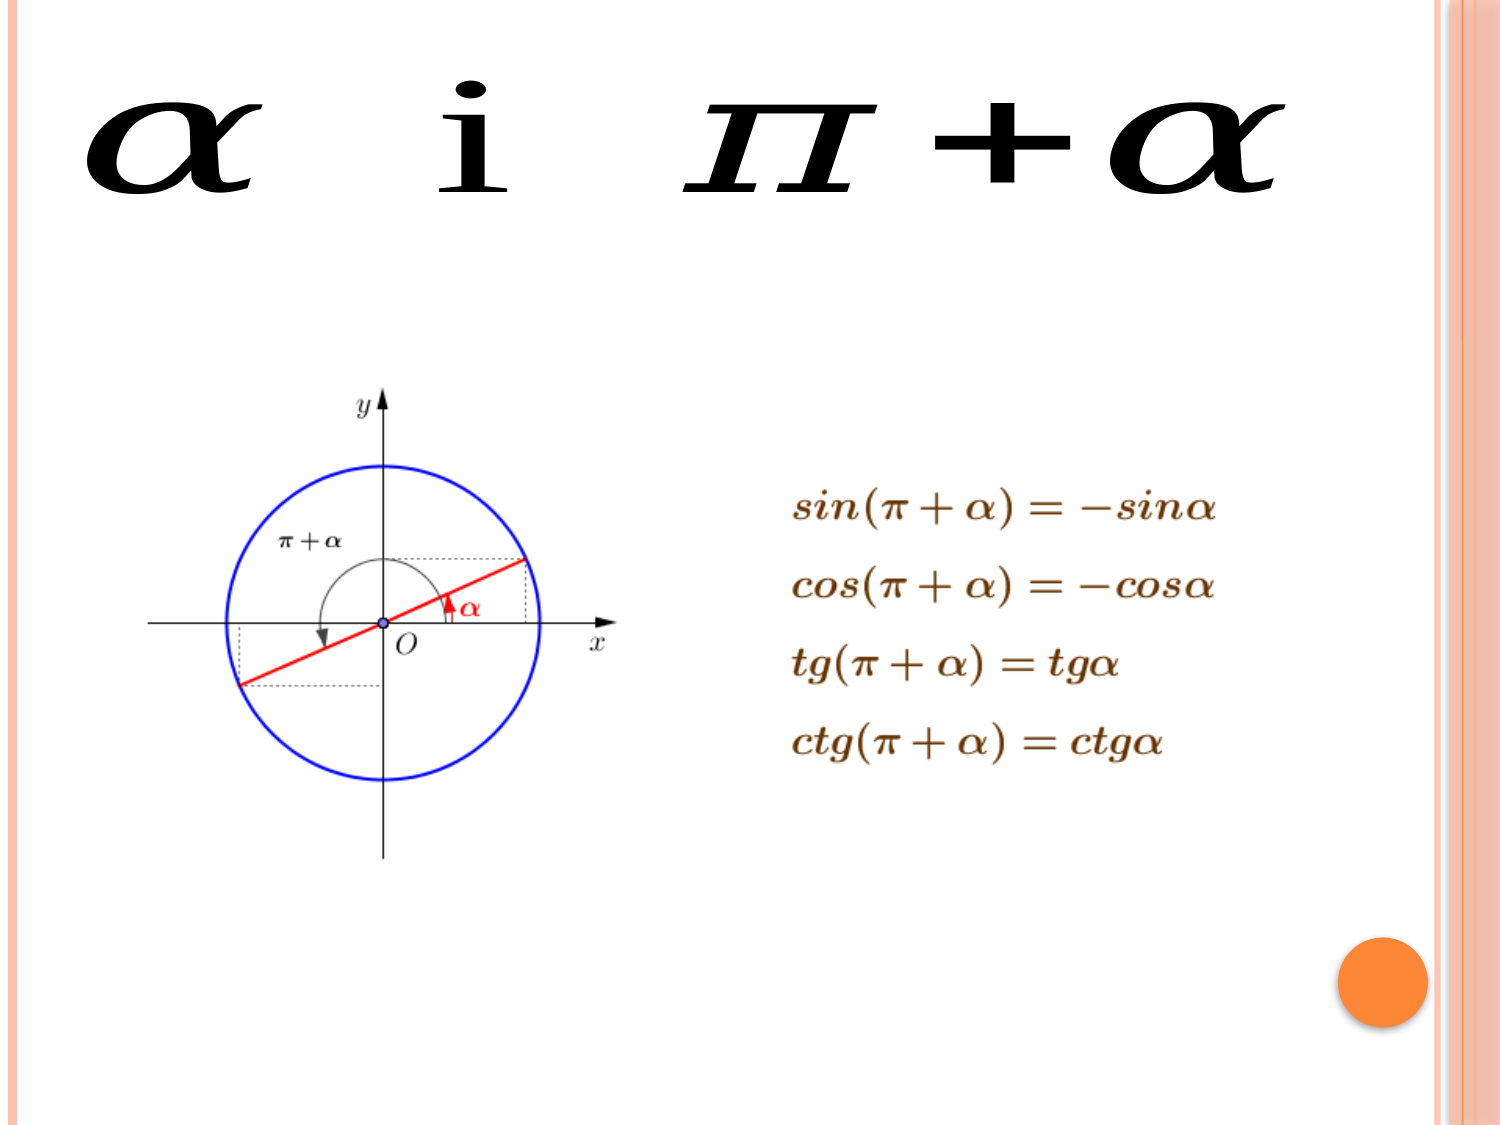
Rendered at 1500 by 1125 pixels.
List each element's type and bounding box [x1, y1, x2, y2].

picture [111, 361, 655, 900]
picture [737, 462, 1278, 799]
